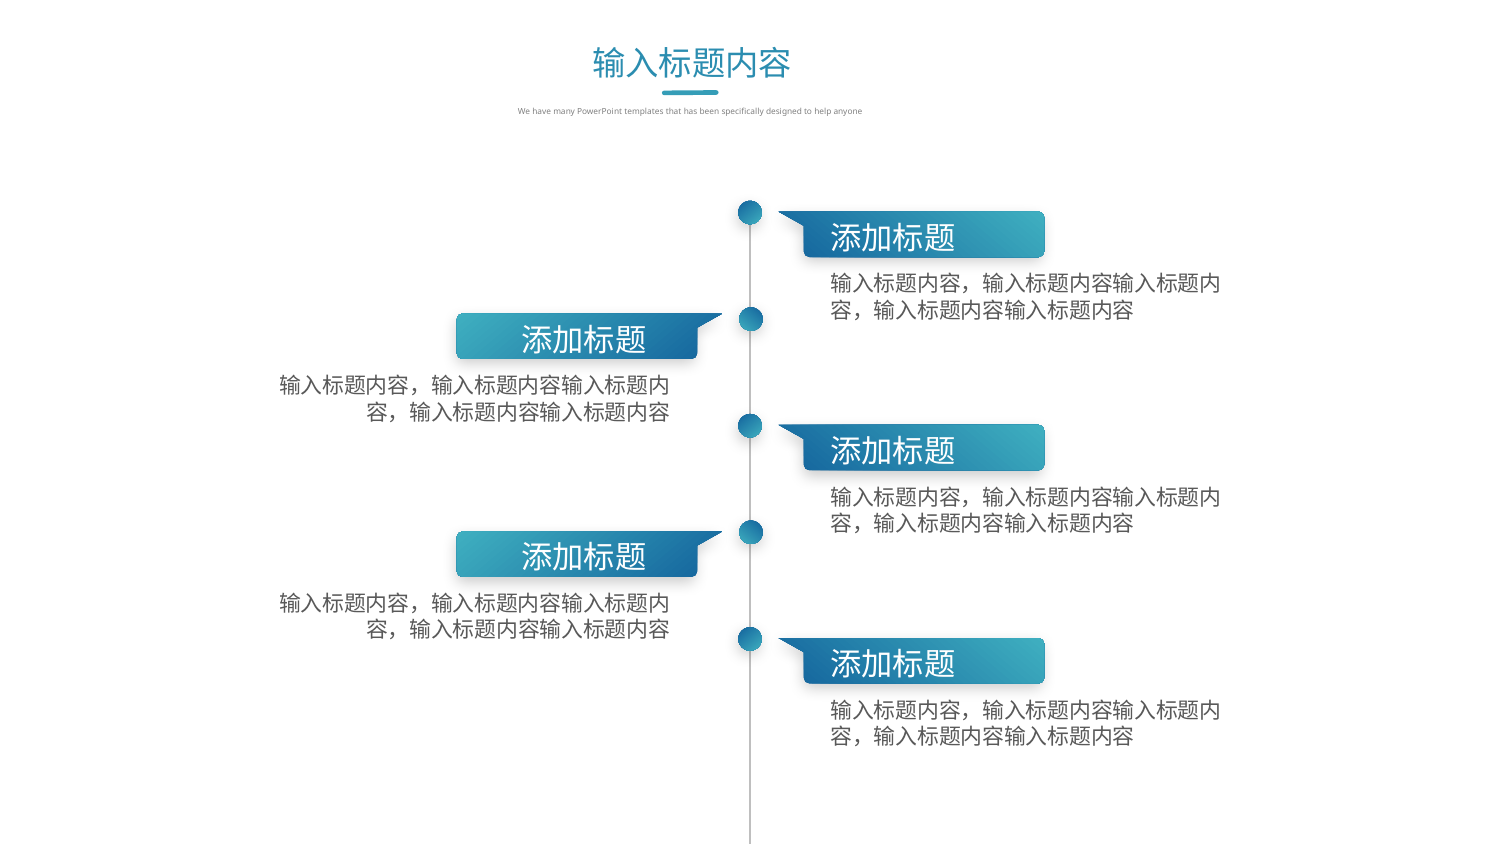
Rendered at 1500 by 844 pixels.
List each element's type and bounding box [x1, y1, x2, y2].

text_box [259, 312, 723, 433]
text_box [738, 200, 763, 844]
text_box [259, 530, 723, 651]
text_box [778, 423, 1242, 544]
text_box [778, 636, 1242, 758]
text_box [778, 210, 1242, 331]
text_box [485, 34, 895, 124]
